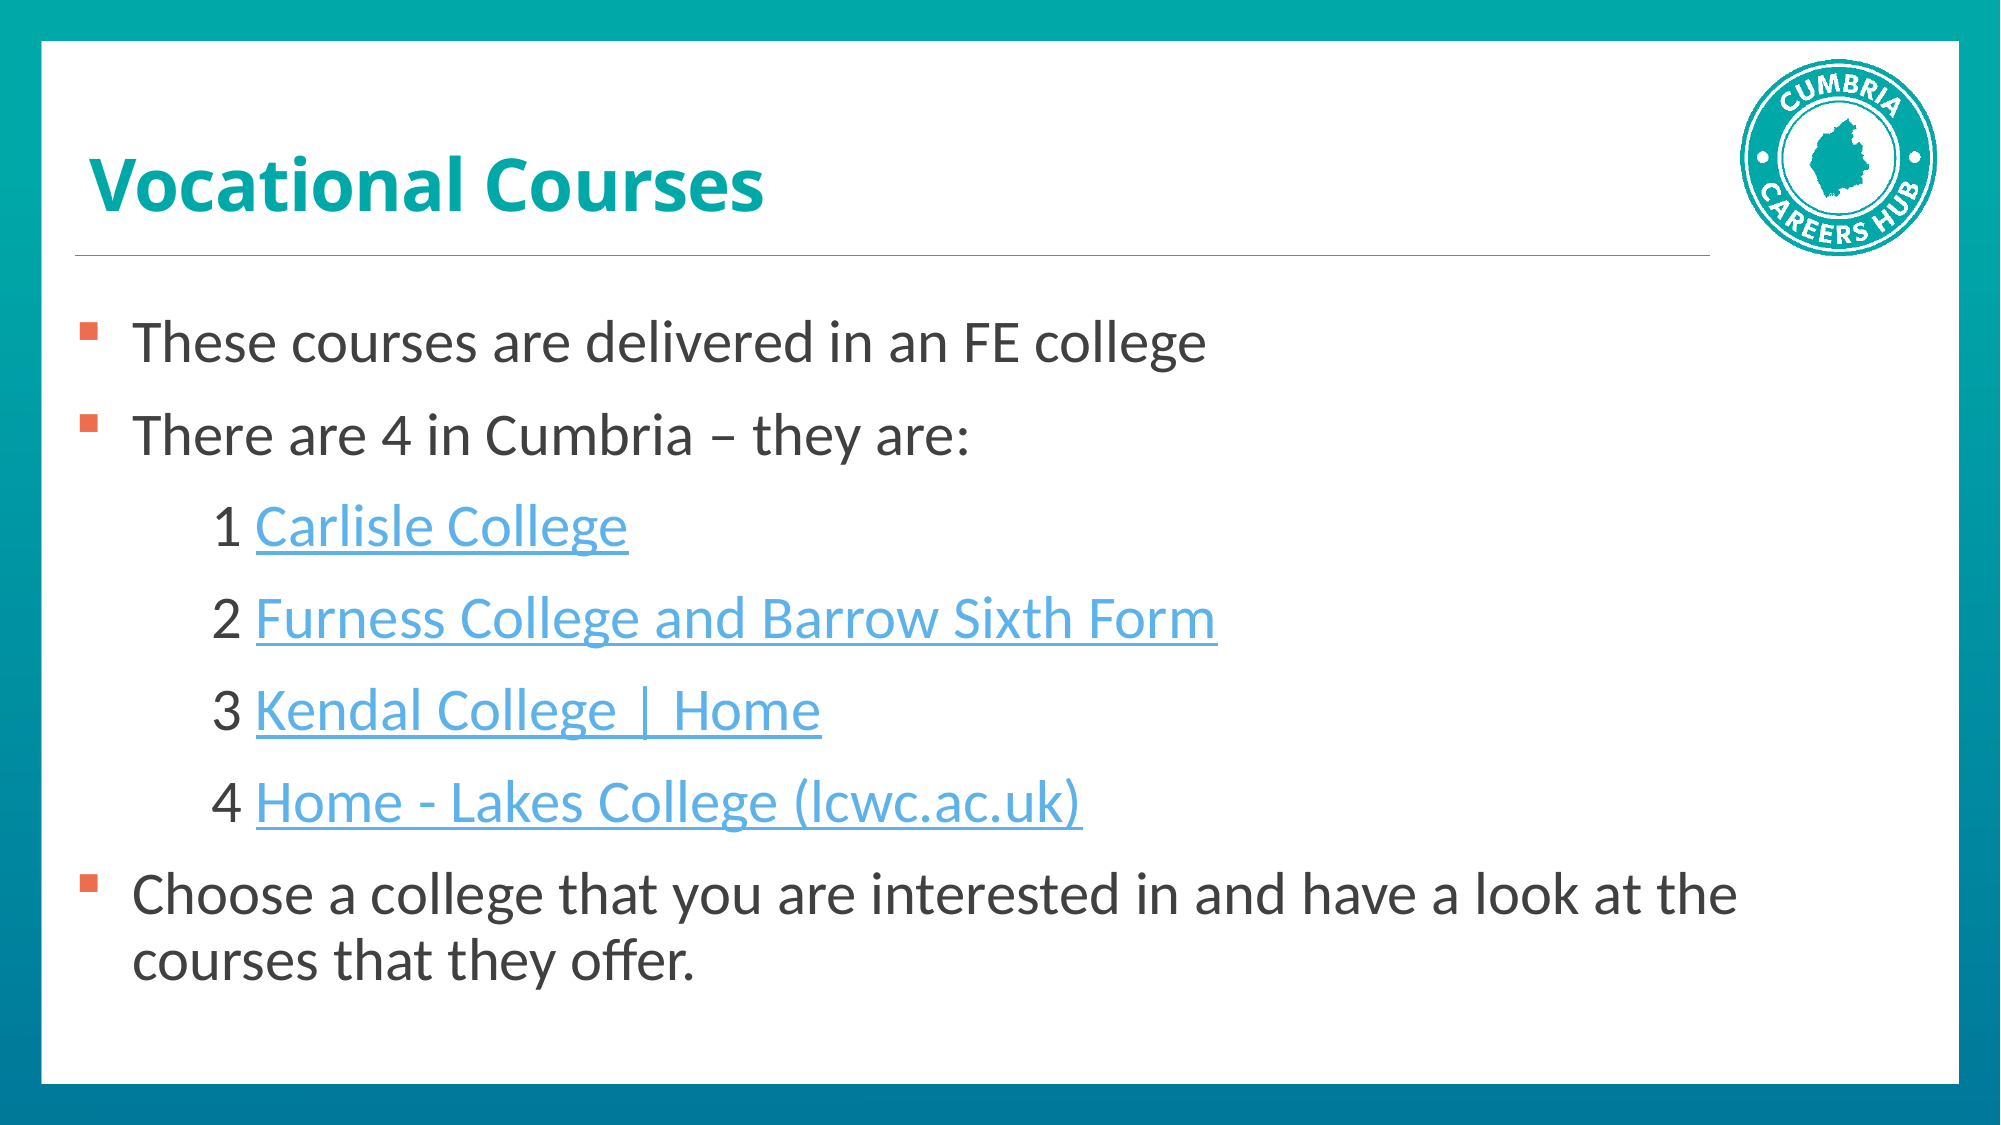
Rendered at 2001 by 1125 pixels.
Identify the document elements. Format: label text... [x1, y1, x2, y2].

picture [0, 0, 2000, 1083]
list These courses are delivered in an FE college There are 4 in Cumbria – they are: 1 Carlisle College 2 Furness College and Barrow Sixth Form 3 Kendal College | Home 4 Home - Lakes College (lcwc.ac.uk) Choose a college that you are interested in and have a look at the courses that they offer. [74, 303, 1912, 1003]
title Vocational Courses [74, 122, 1725, 256]
